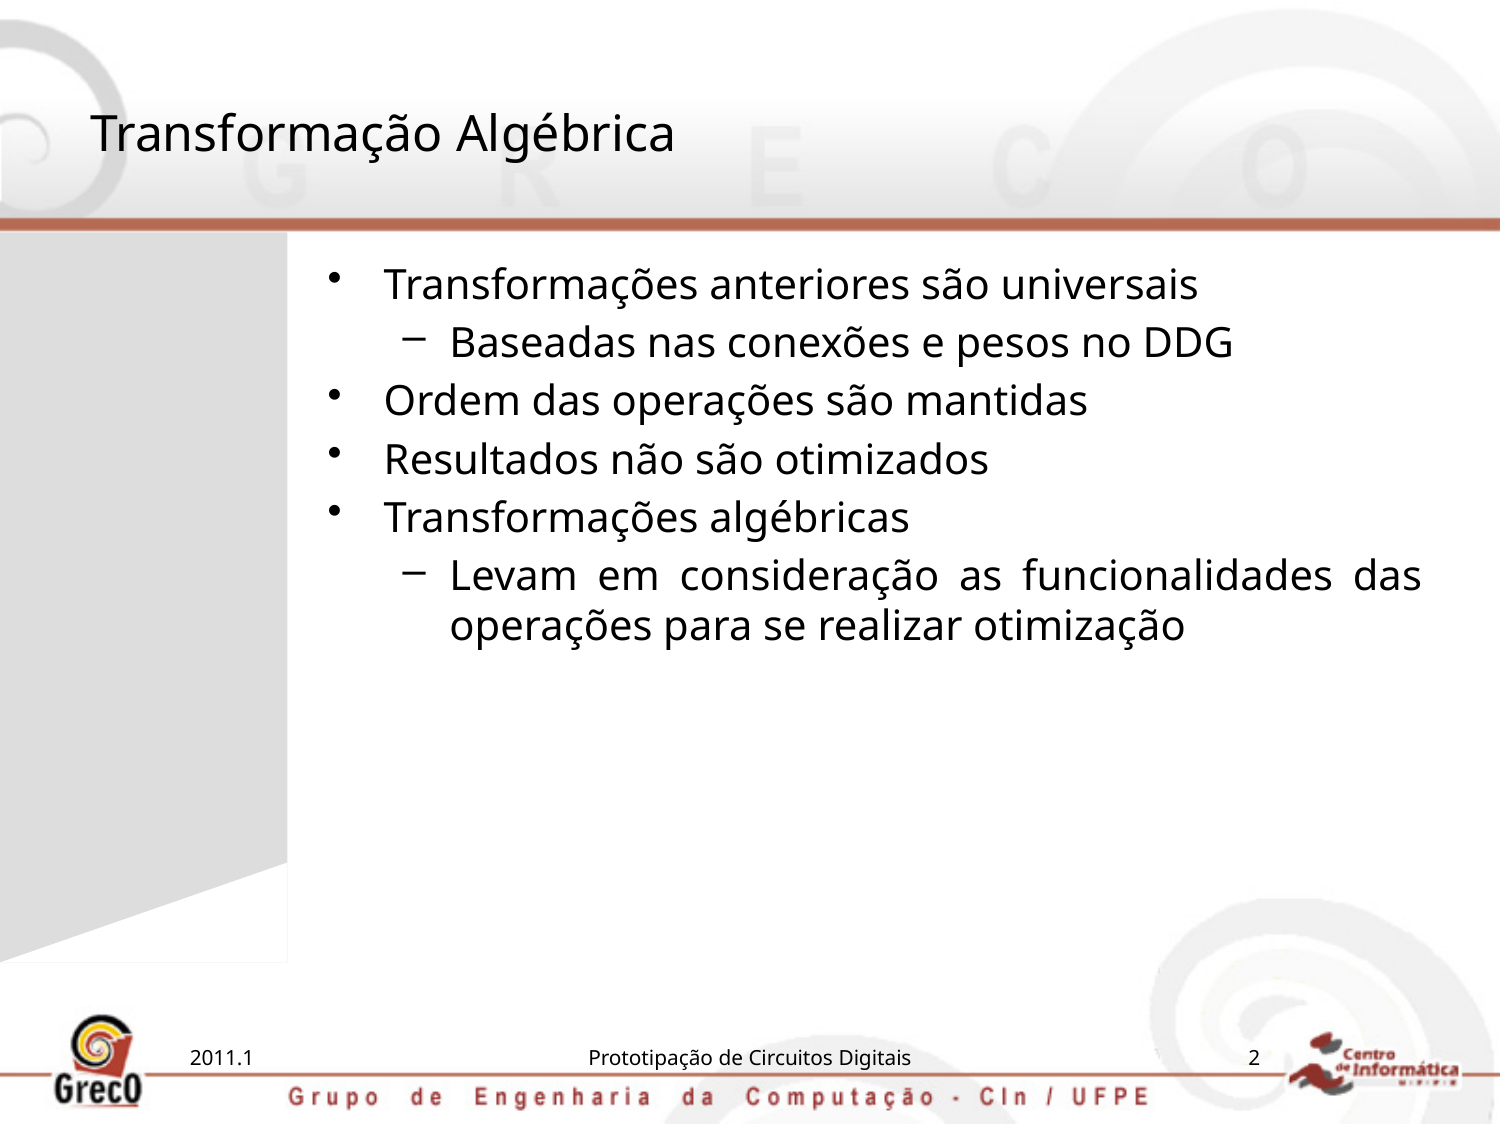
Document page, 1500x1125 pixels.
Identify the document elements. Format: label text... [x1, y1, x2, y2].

slide_number 2 [1037, 1037, 1276, 1113]
picture [0, 1, 1500, 1124]
title Transformação Algébrica [74, 37, 1463, 226]
slide_number 2011.1 [174, 1037, 488, 1113]
footer Prototipação de Circuitos Digitais [512, 1037, 988, 1113]
list Transformações anteriores são universais Baseadas nas conexões e pesos no DDG Ordem das operações são mantidas Resultados não são otimizados Transformações algébricas Levam em consideração as funcionalidades das operações para se realizar otimização [312, 249, 1438, 1001]
